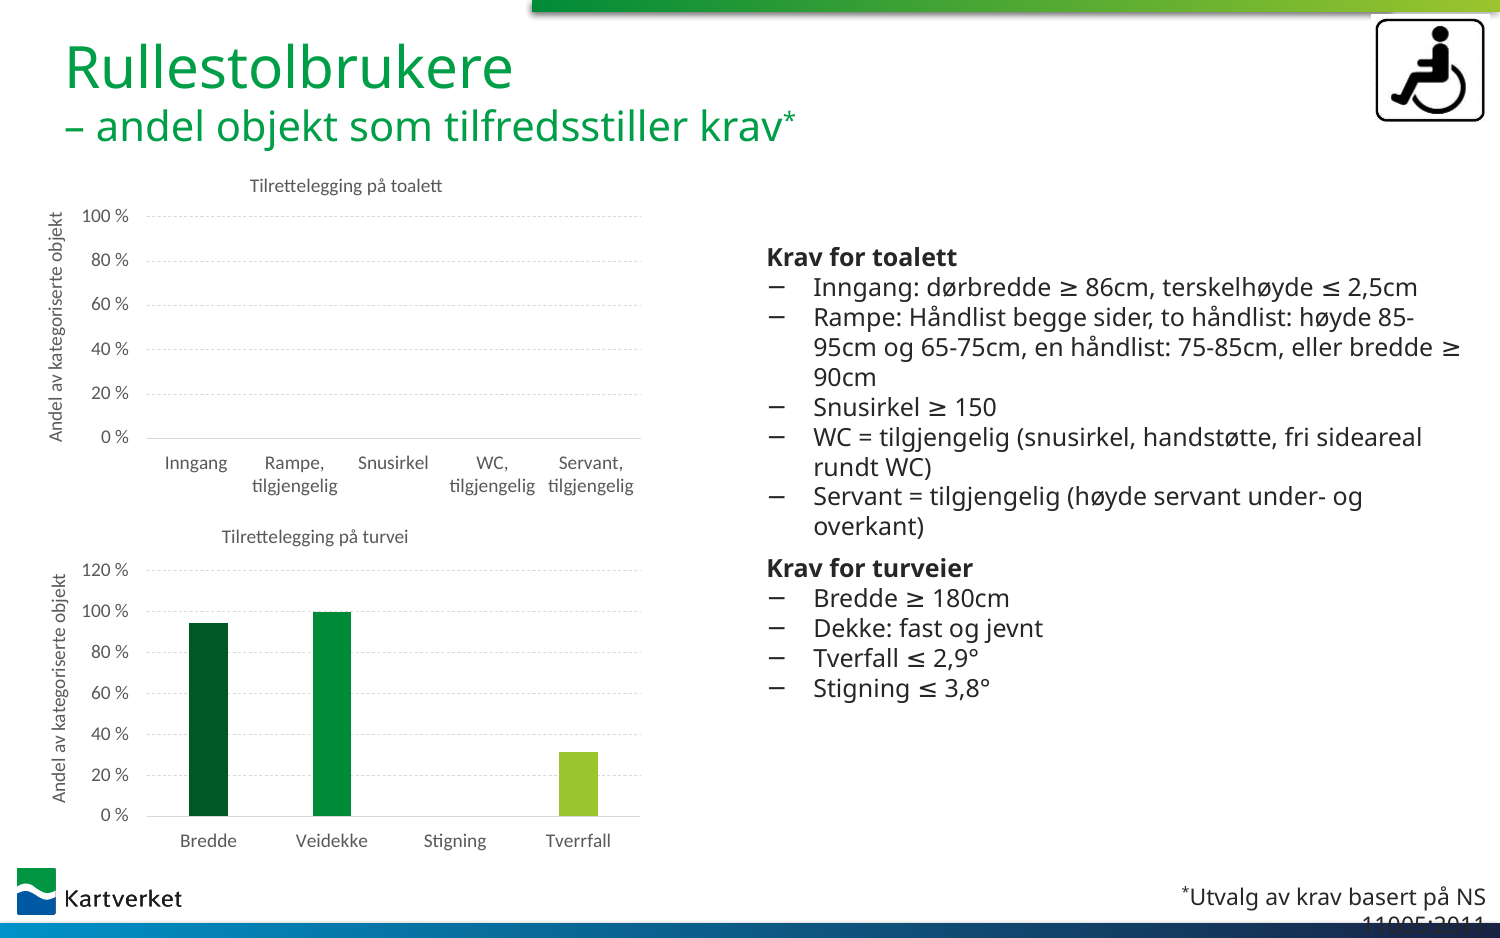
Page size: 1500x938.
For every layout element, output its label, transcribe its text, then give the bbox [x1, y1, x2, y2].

picture [41, 520, 652, 859]
text_box Krav for turveier Bredde ≥ 180cm Dekke: fast og jevnt Tverfall ≤ 2,9° Stigning ≤ 3,8° [751, 545, 1483, 710]
text_box Krav for toalett Inngang: dørbredde ≥ 86cm, terskelhøyde ≤ 2,5cm Rampe: Håndlist begge sider, to håndlist: høyde 85-95cm og 65-75cm, en håndlist: 75-85cm, eller bredde ≥ 90cm Snusirkel ≥ 150 WC = tilgjengelig (snusirkel, handstøtte, fri sideareal rundt WC) Servant = tilgjengelig (høyde servant under- og overkant) [751, 234, 1483, 545]
picture [1371, 13, 1491, 127]
text_box *Utvalg av krav basert på NS 11005:2011 [1068, 873, 1500, 938]
picture [41, 166, 652, 505]
text_box Rullestolbrukere – andel objekt som tilfredsstiller krav* [49, 14, 1431, 158]
